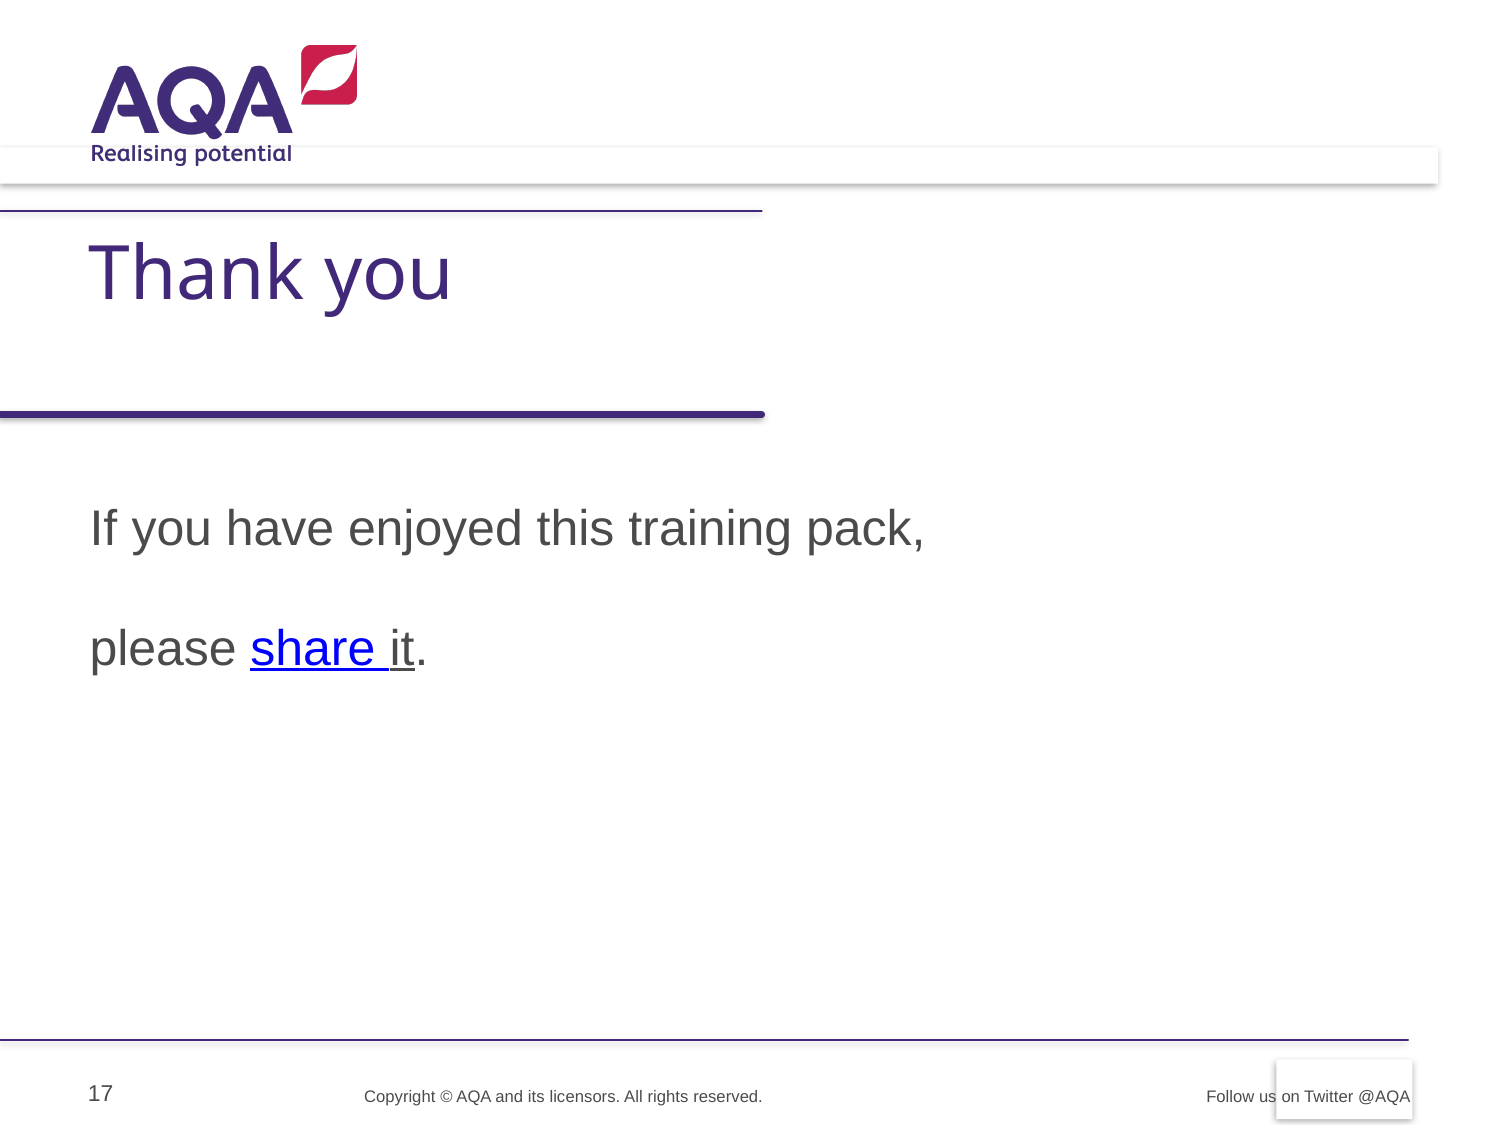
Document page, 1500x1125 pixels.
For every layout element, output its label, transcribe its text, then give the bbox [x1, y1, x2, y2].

text_box If you have enjoyed this training pack, please share it. [89, 495, 1410, 676]
slide_number 17 [72, 1062, 188, 1123]
picture [91, 45, 357, 166]
title Thank you [88, 235, 750, 396]
footer Copyright © AQA and its licensors. All rights reserved. [324, 1084, 764, 1124]
